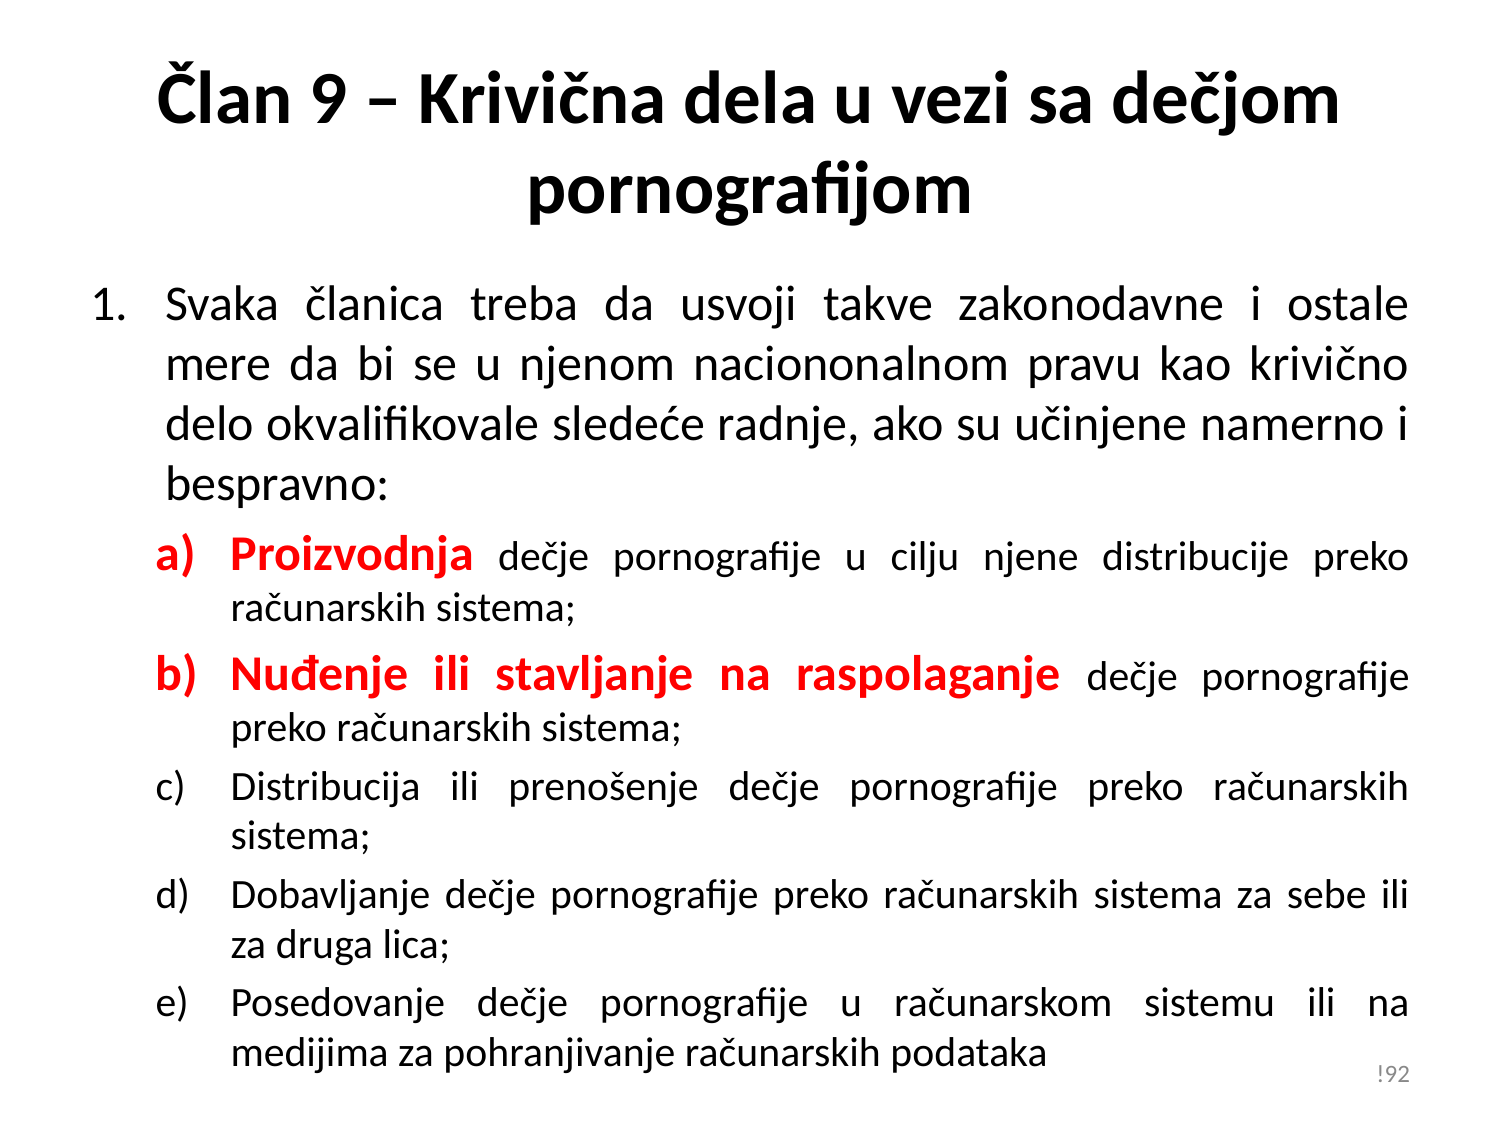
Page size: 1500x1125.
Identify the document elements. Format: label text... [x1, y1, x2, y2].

title Član 9 – Krivična dela u vezi sa dečjom pornografijom [74, 44, 1426, 233]
list Svaka članica treba da usvoji takve zakonodavne i ostale mere da bi se u njenom naciononalnom pravu kao krivično delo okvalifikovale sledeće radnje, ako su učinjene namerno i bespravno: Proizvodnja dečje pornografije u cilju njene distribucije preko računarskih sistema; Nuđenje ili stavljanje na raspolaganje dečje pornografije preko računarskih sistema; Distribucija ili prenošenje dečje pornografije preko računarskih sistema; Dobavljanje dečje pornografije preko računarskih sistema za sebe ili za druga lica; Posedovanje dečje pornografije u računarskom sistemu ili na medijima za pohranjivanje računarskih podataka [74, 262, 1426, 1006]
slide_number !92 [1074, 1042, 1425, 1103]
